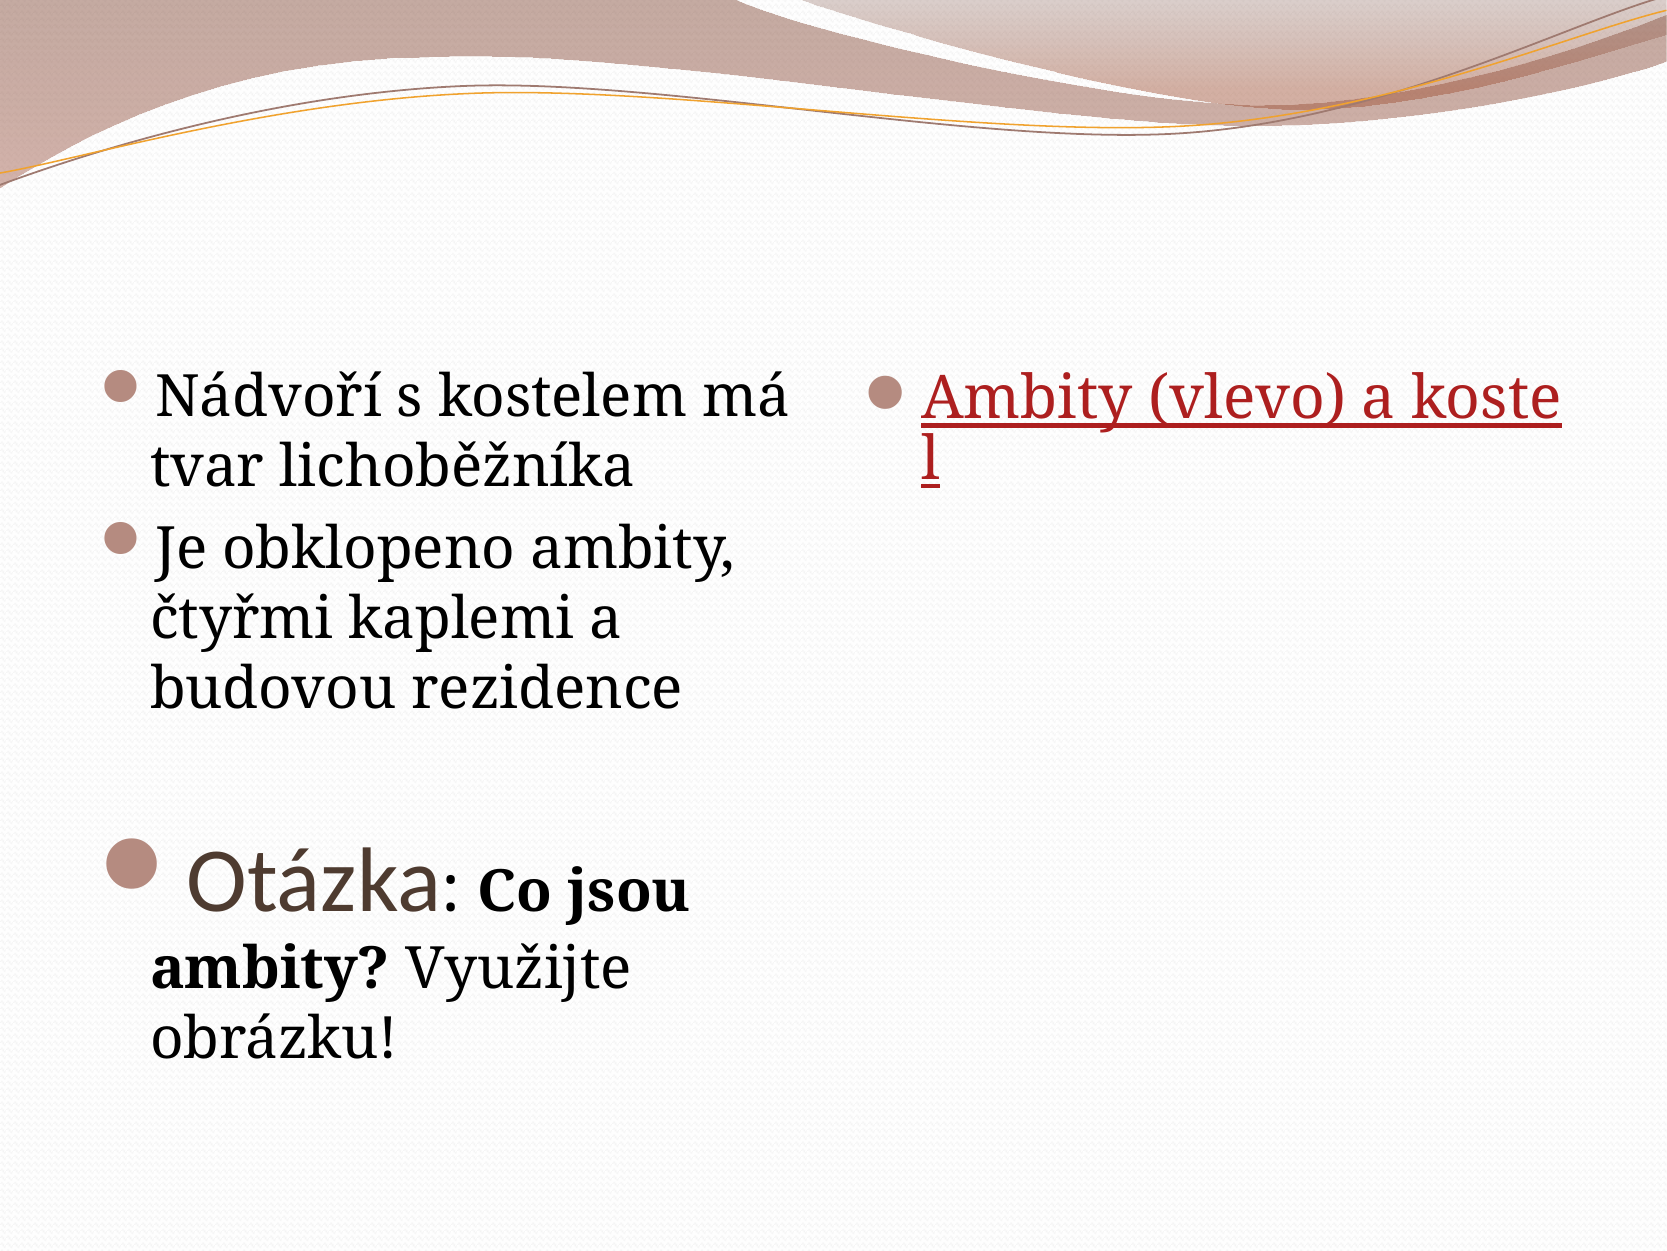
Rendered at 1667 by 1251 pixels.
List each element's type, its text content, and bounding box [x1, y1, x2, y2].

title [83, 128, 1584, 337]
list Ambity (vlevo) a kostel [847, 349, 1584, 1159]
list Nádvoří s kostelem má tvar lichoběžníka Je obklopeno ambity, čtyřmi kaplemi a budovou rezidence Otázka: Co jsou ambity? Využijte obrázku! [83, 349, 820, 1159]
